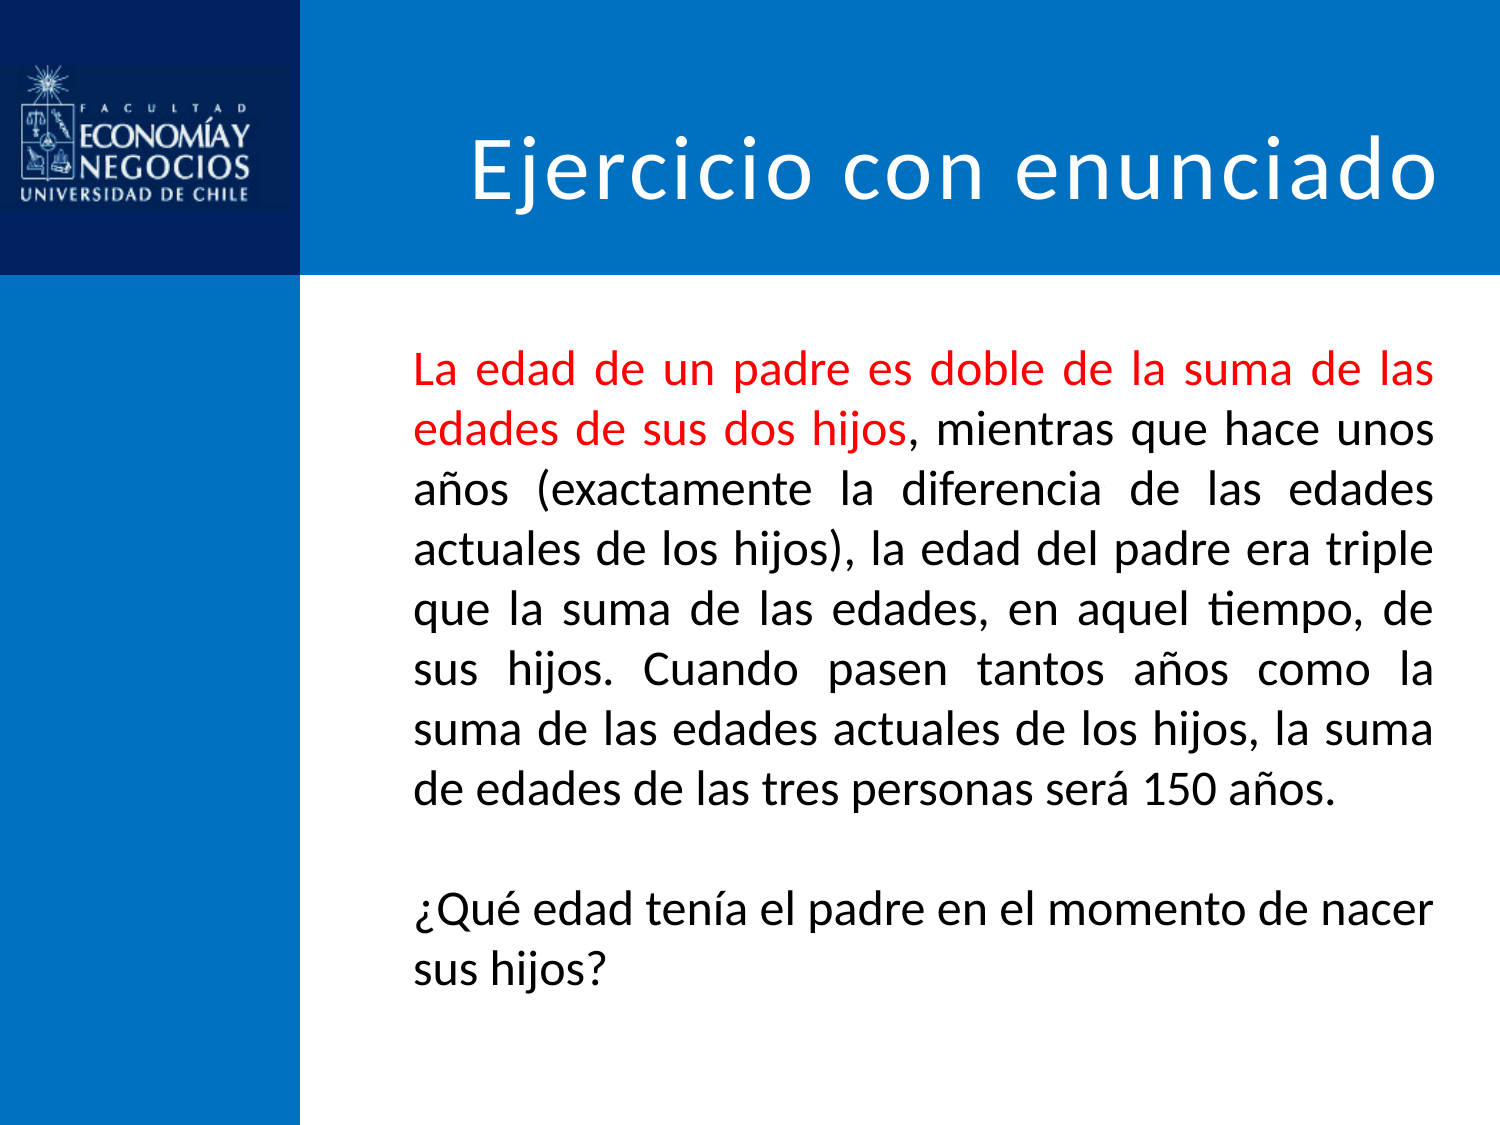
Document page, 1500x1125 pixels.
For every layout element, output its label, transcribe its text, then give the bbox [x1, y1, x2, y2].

text_box La edad de un padre es doble de la suma de las edades de sus dos hijos, mientras que hace unos años (exactamente la diferencia de las edades actuales de los hijos), la edad del padre era triple que la suma de las edades, en aquel tiempo, de sus hijos. Cuando pasen tantos años como la suma de las edades actuales de los hijos, la suma de edades de las tres personas será 150 años. ¿Qué edad tenía el padre en el momento de nacer sus hijos? [398, 328, 1450, 1003]
picture [0, 64, 290, 211]
title Ejercicio con enunciado [281, 46, 1456, 279]
